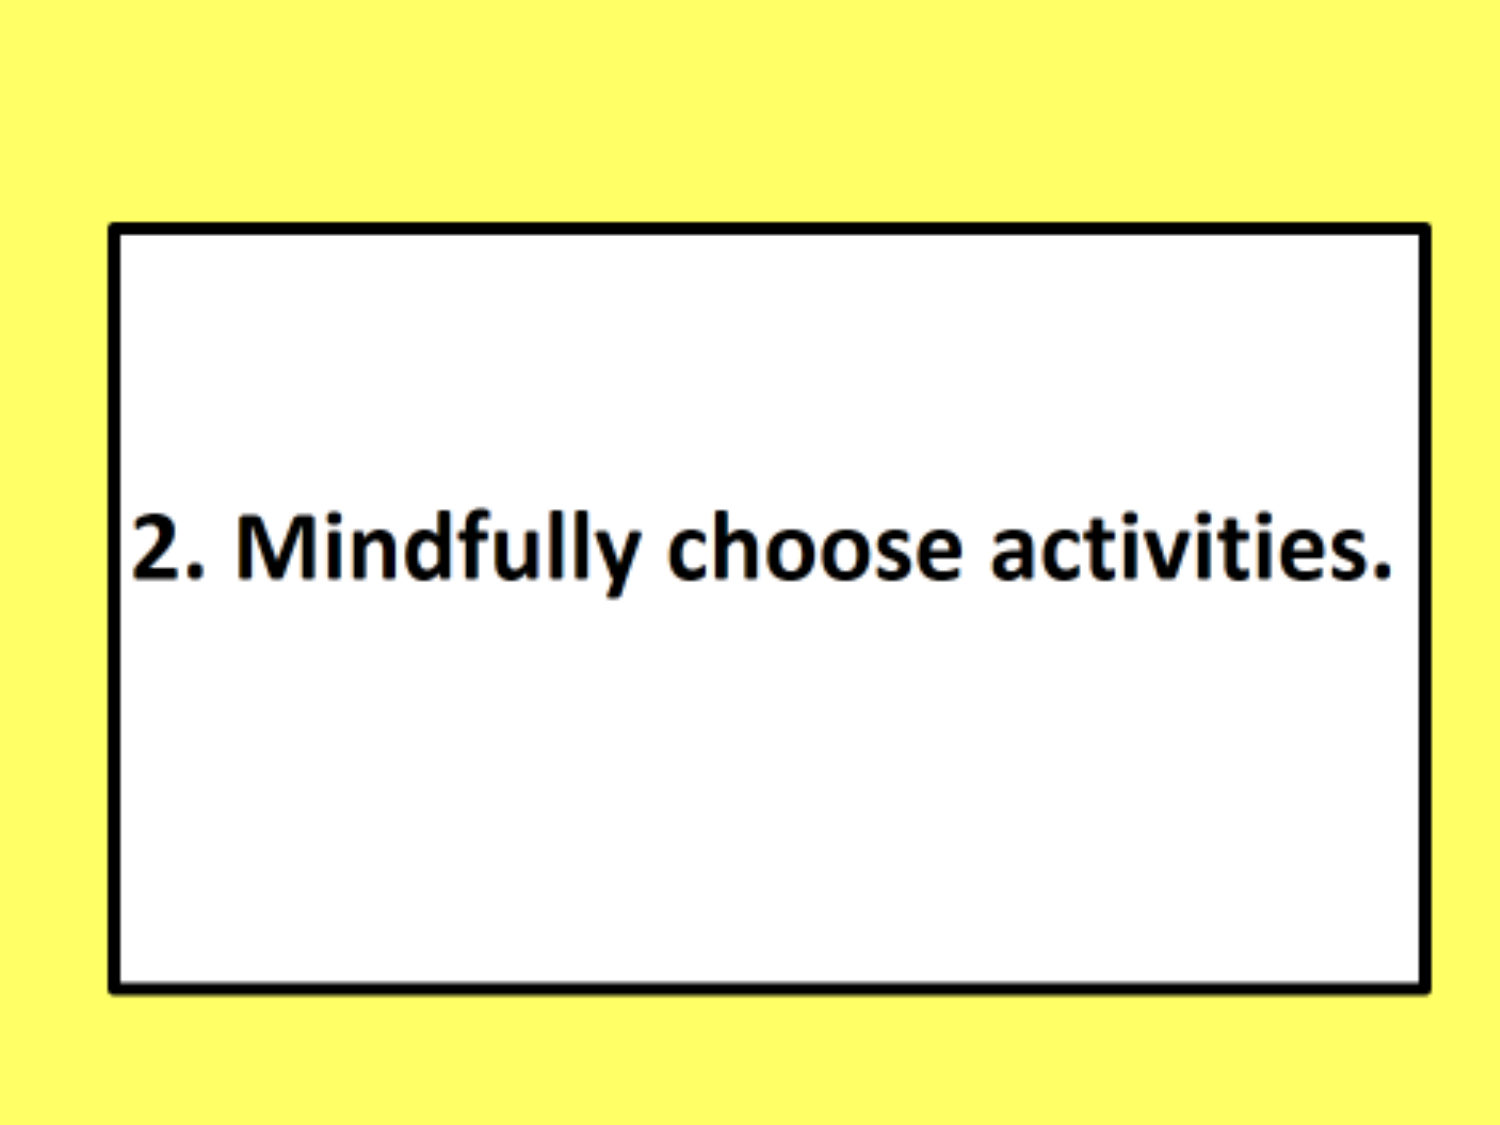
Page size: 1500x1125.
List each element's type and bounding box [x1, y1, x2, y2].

list [0, 0, 1500, 1125]
